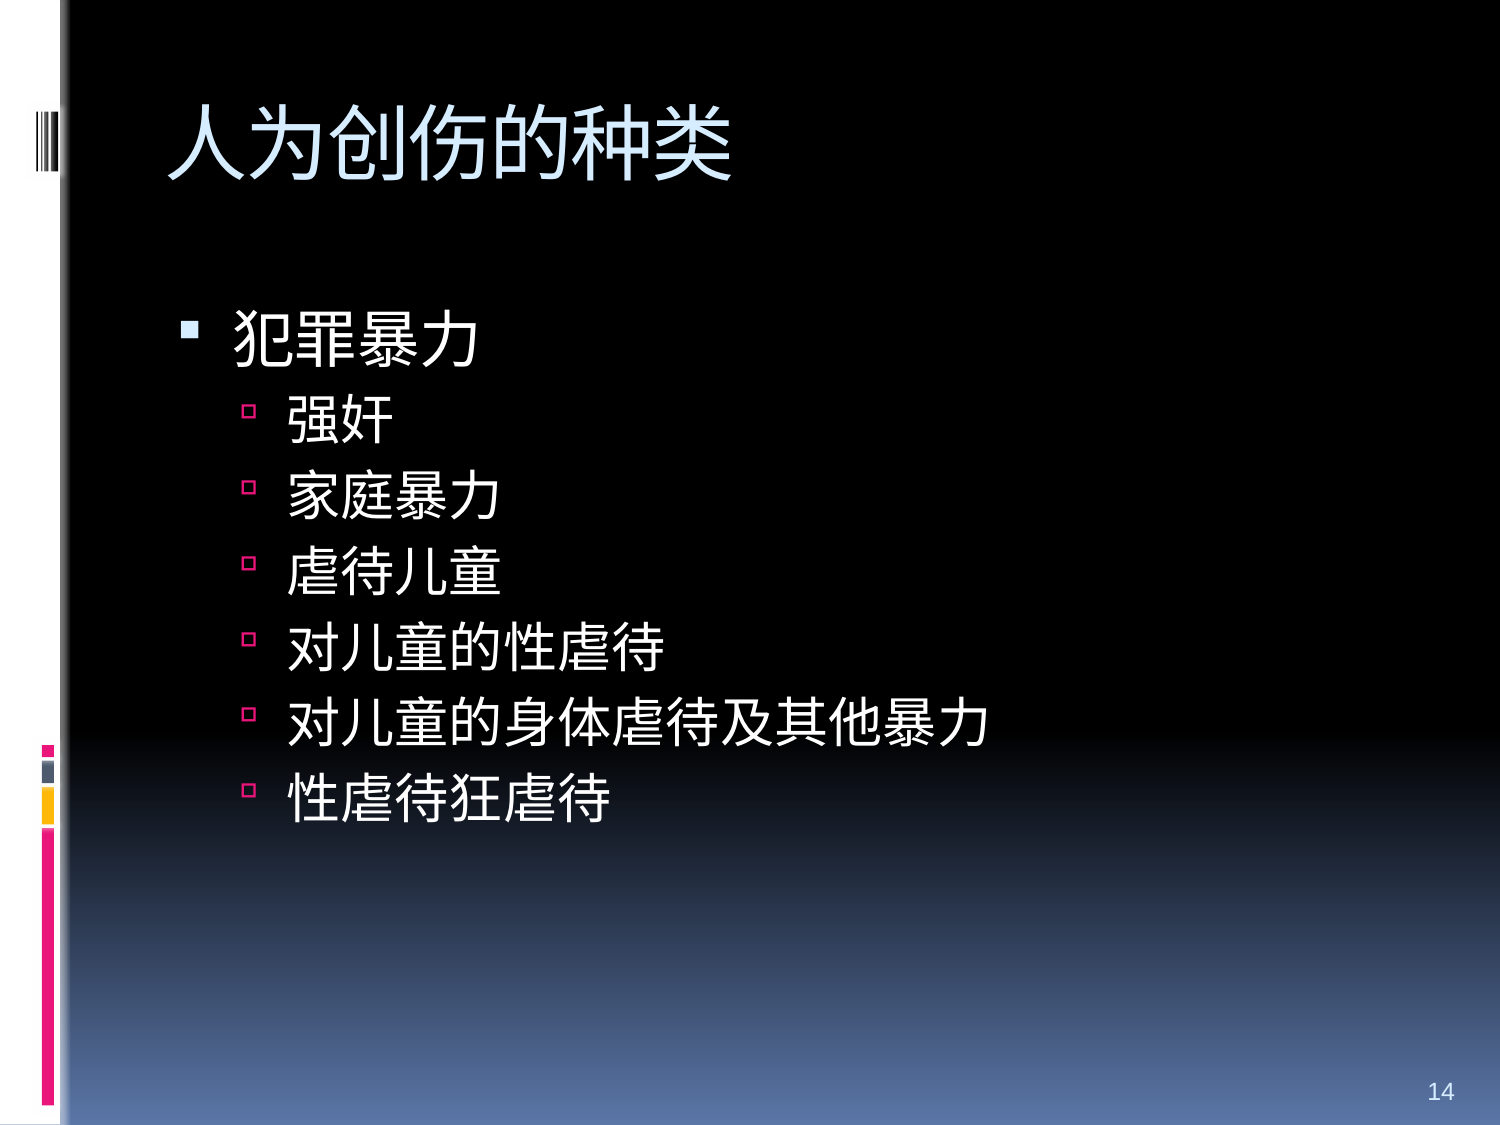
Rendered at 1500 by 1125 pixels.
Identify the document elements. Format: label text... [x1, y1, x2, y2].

slide_number 14 [1412, 1052, 1488, 1113]
title 人为创伤的种类 [150, 83, 1425, 234]
list 犯罪暴力 强奸 家庭暴力 虐待儿童 对儿童的性虐待 对儿童的身体虐待及其他暴力 性虐待狂虐待 [150, 292, 1425, 1043]
